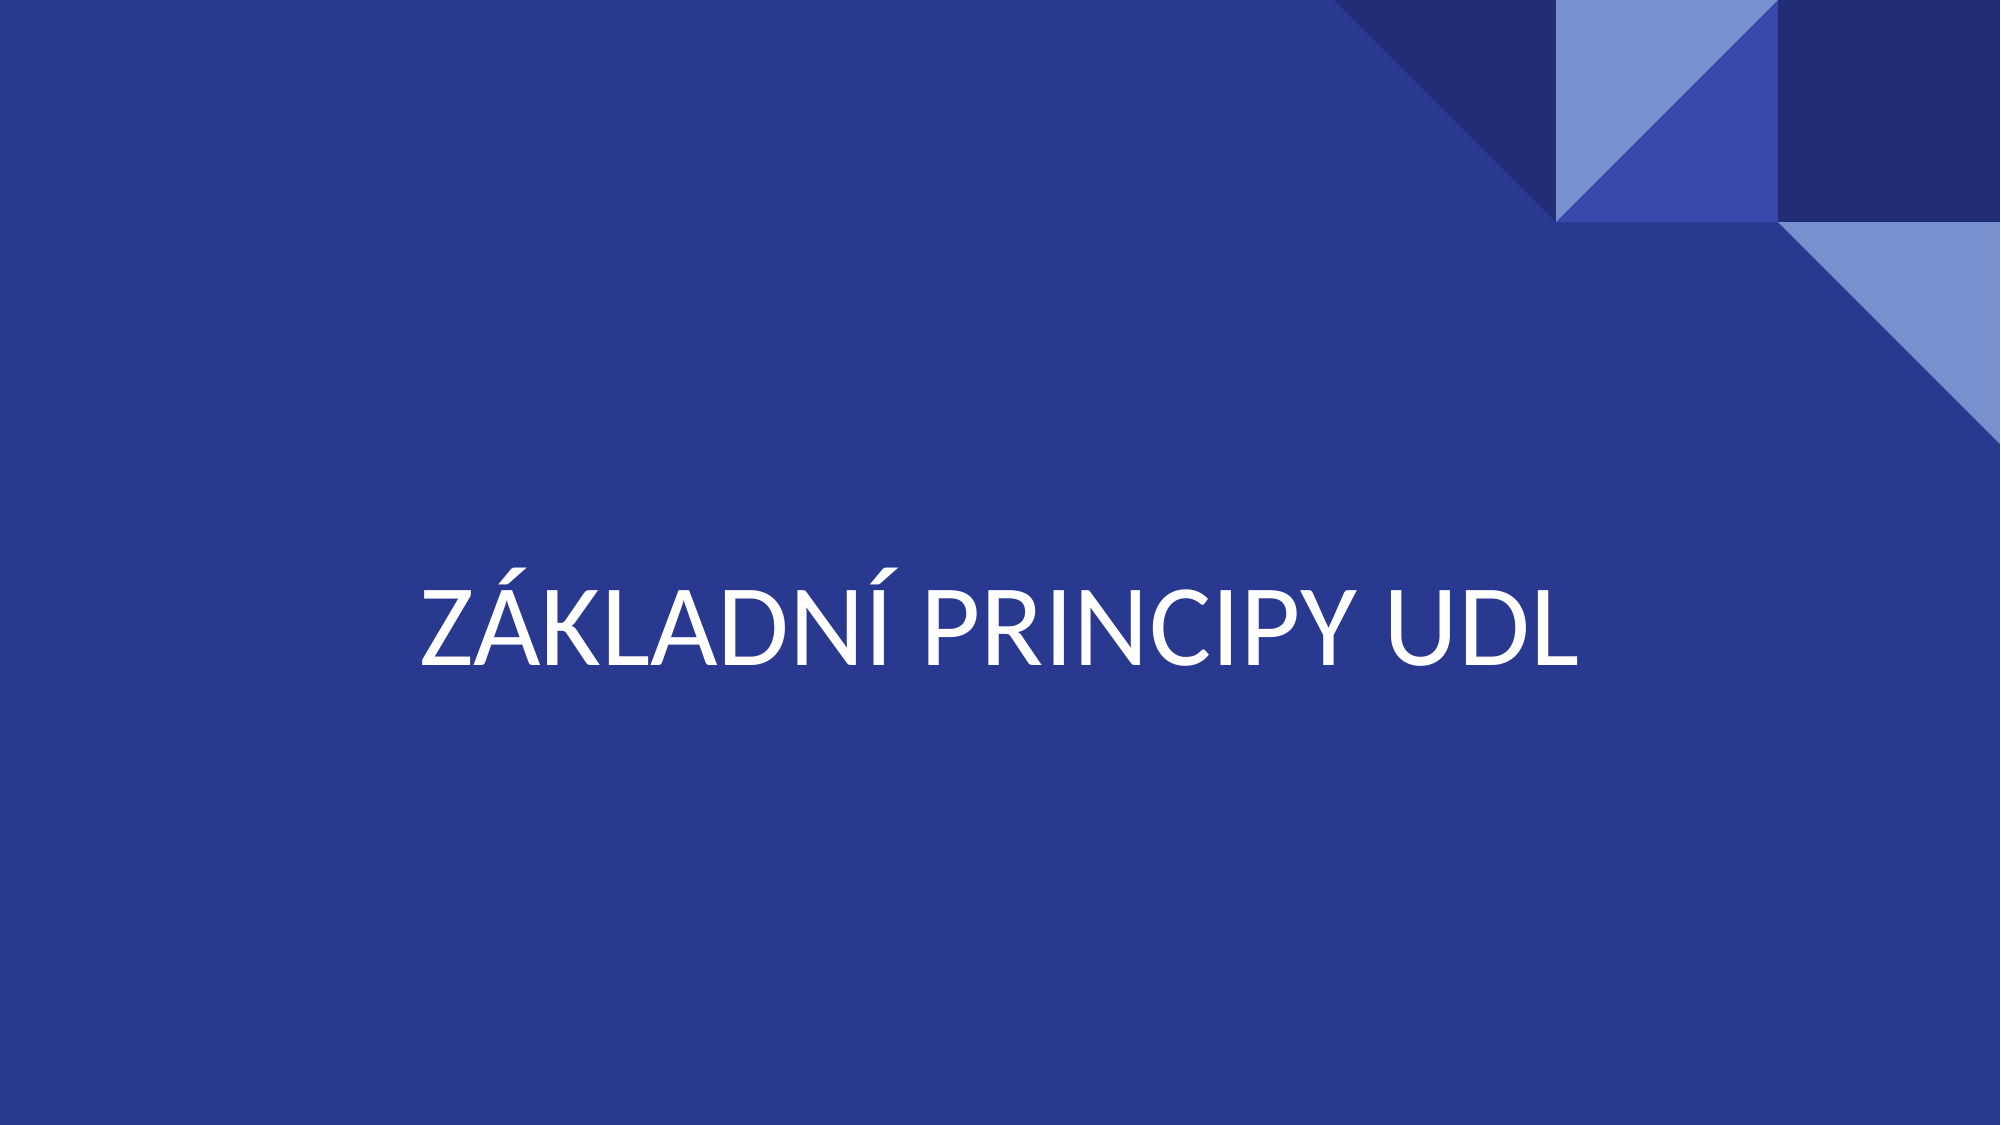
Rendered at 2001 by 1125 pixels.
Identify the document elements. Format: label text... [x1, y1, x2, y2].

title ZÁKLADNÍ PRINCIPY UDL [249, 298, 1750, 699]
